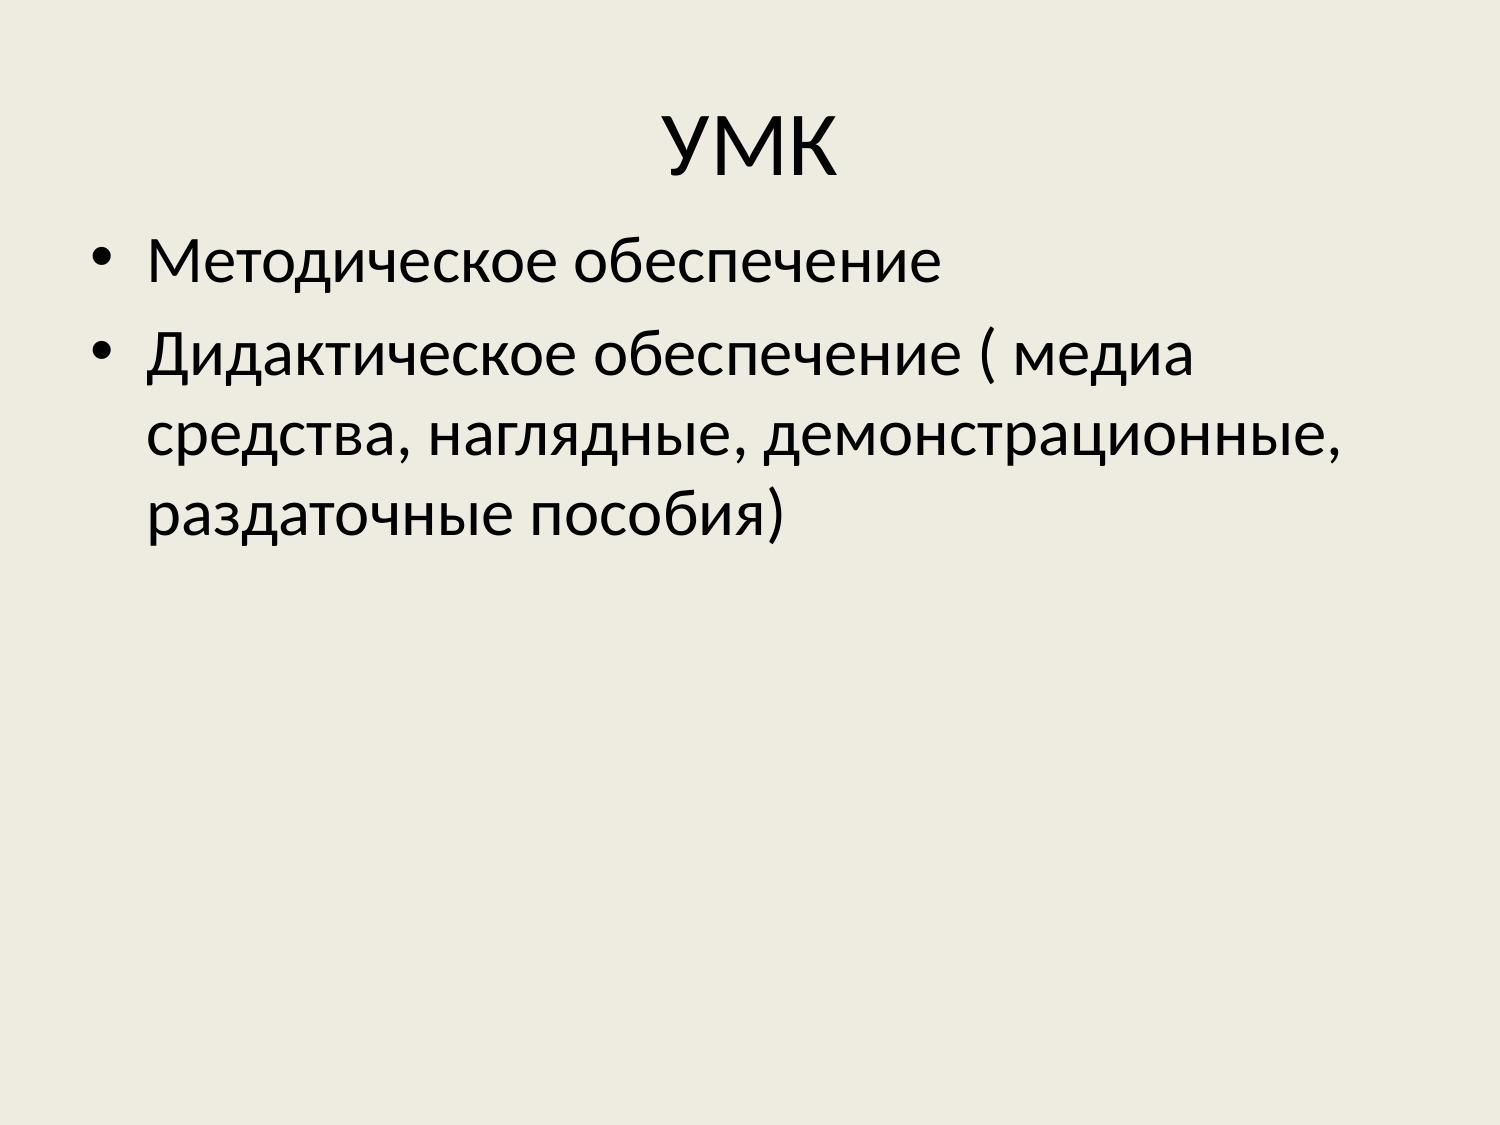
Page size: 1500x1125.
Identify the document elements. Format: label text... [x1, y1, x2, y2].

title УМК [75, 45, 1425, 208]
list Методическое обеспечение Дидактическое обеспечение ( медиа средства, наглядные, демонстрационные, раздаточные пособия) [75, 208, 1425, 1005]
